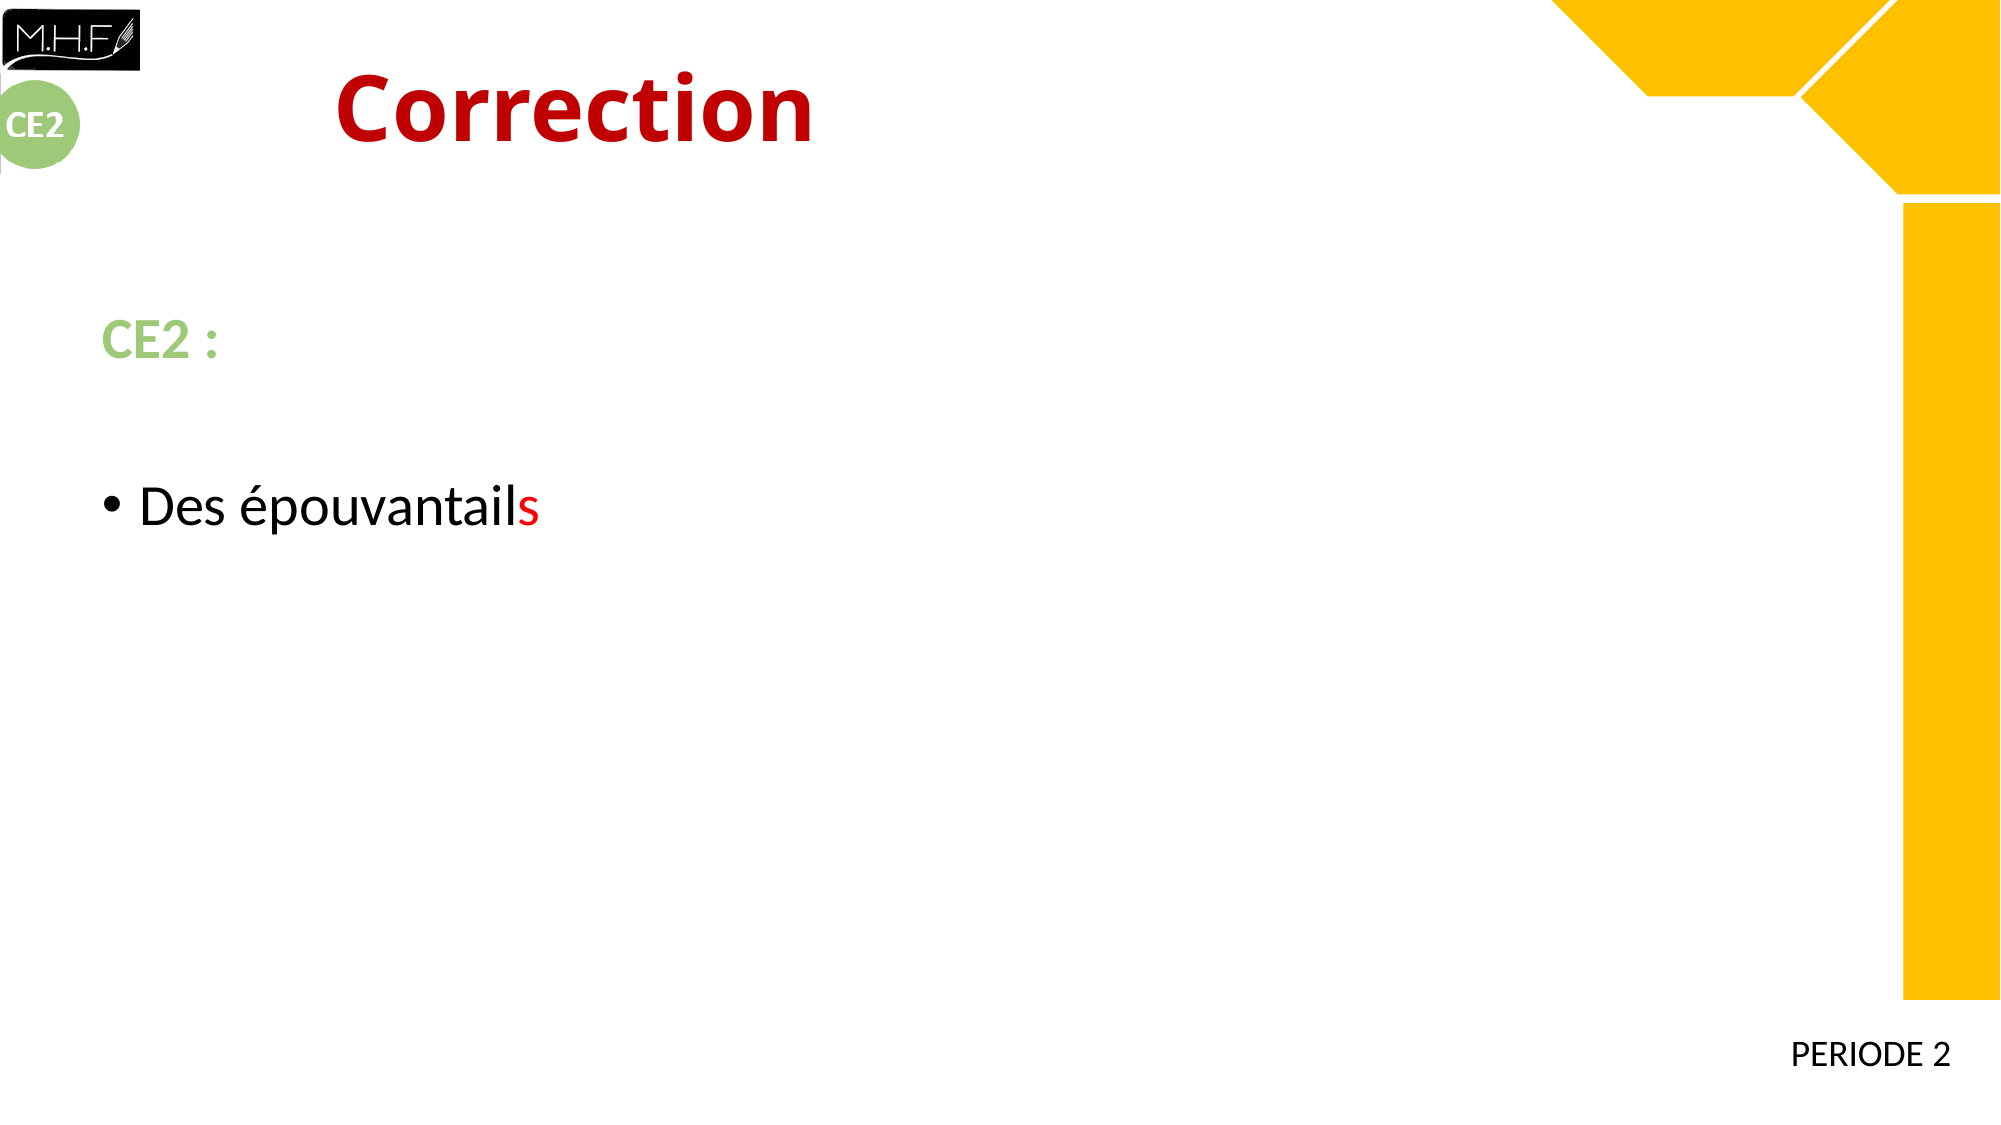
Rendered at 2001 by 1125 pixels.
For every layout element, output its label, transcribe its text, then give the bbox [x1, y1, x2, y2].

text_box [1549, 0, 1892, 98]
text_box [1902, 202, 2000, 1001]
picture [0, 7, 140, 174]
list CE2 : Des épouvantails [86, 300, 897, 1015]
text_box PERIODE 2 [1362, 1021, 1967, 1125]
text_box [1799, 0, 2000, 196]
title Correction [318, 3, 1865, 221]
